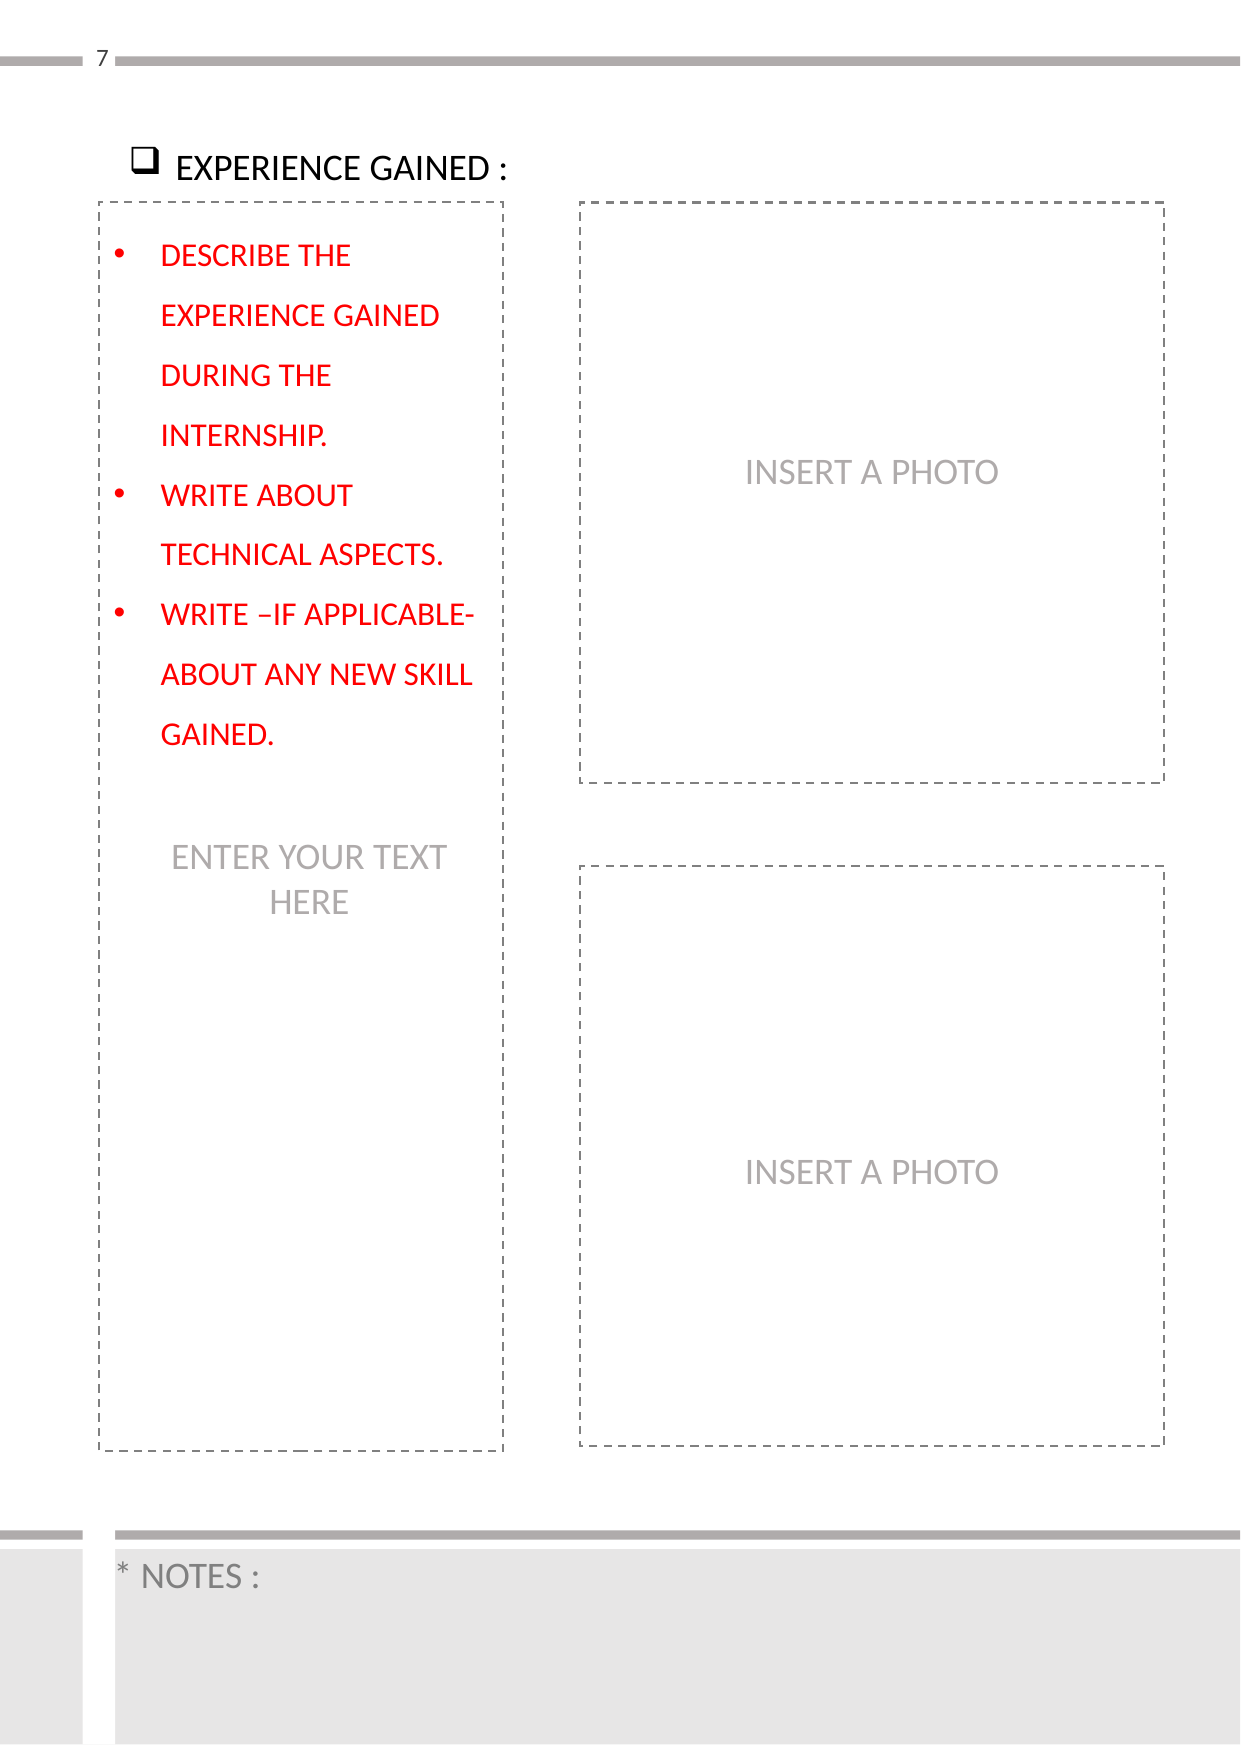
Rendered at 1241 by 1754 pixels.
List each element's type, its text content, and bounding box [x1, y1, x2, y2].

text_box [0, 1548, 82, 1746]
text_box [98, 820, 504, 1452]
text_box [0, 1529, 82, 1541]
text_box INSERT A PHOTO [714, 439, 1031, 500]
text_box [579, 865, 1165, 1447]
text_box [579, 201, 1165, 784]
text_box [116, 1548, 1241, 1746]
text_box [116, 55, 1241, 67]
text_box INSERT A PHOTO [714, 1139, 1031, 1200]
text_box [0, 55, 81, 67]
text_box [82, 0, 116, 1746]
text_box DESCRIBE THE EXPERIENCE GAINED DURING THE INTERNSHIP. WRITE ABOUT TECHNICAL ASPECTS. WRITE –IF APPLICABLE- ABOUT ANY NEW SKILL GAINED. [98, 205, 504, 820]
text_box EXPERIENCE GAINED : [114, 135, 1194, 196]
text_box [98, 201, 504, 205]
text_box 7 [81, 34, 114, 79]
text_box * NOTES : [98, 1543, 1179, 1604]
text_box [116, 1529, 1241, 1541]
